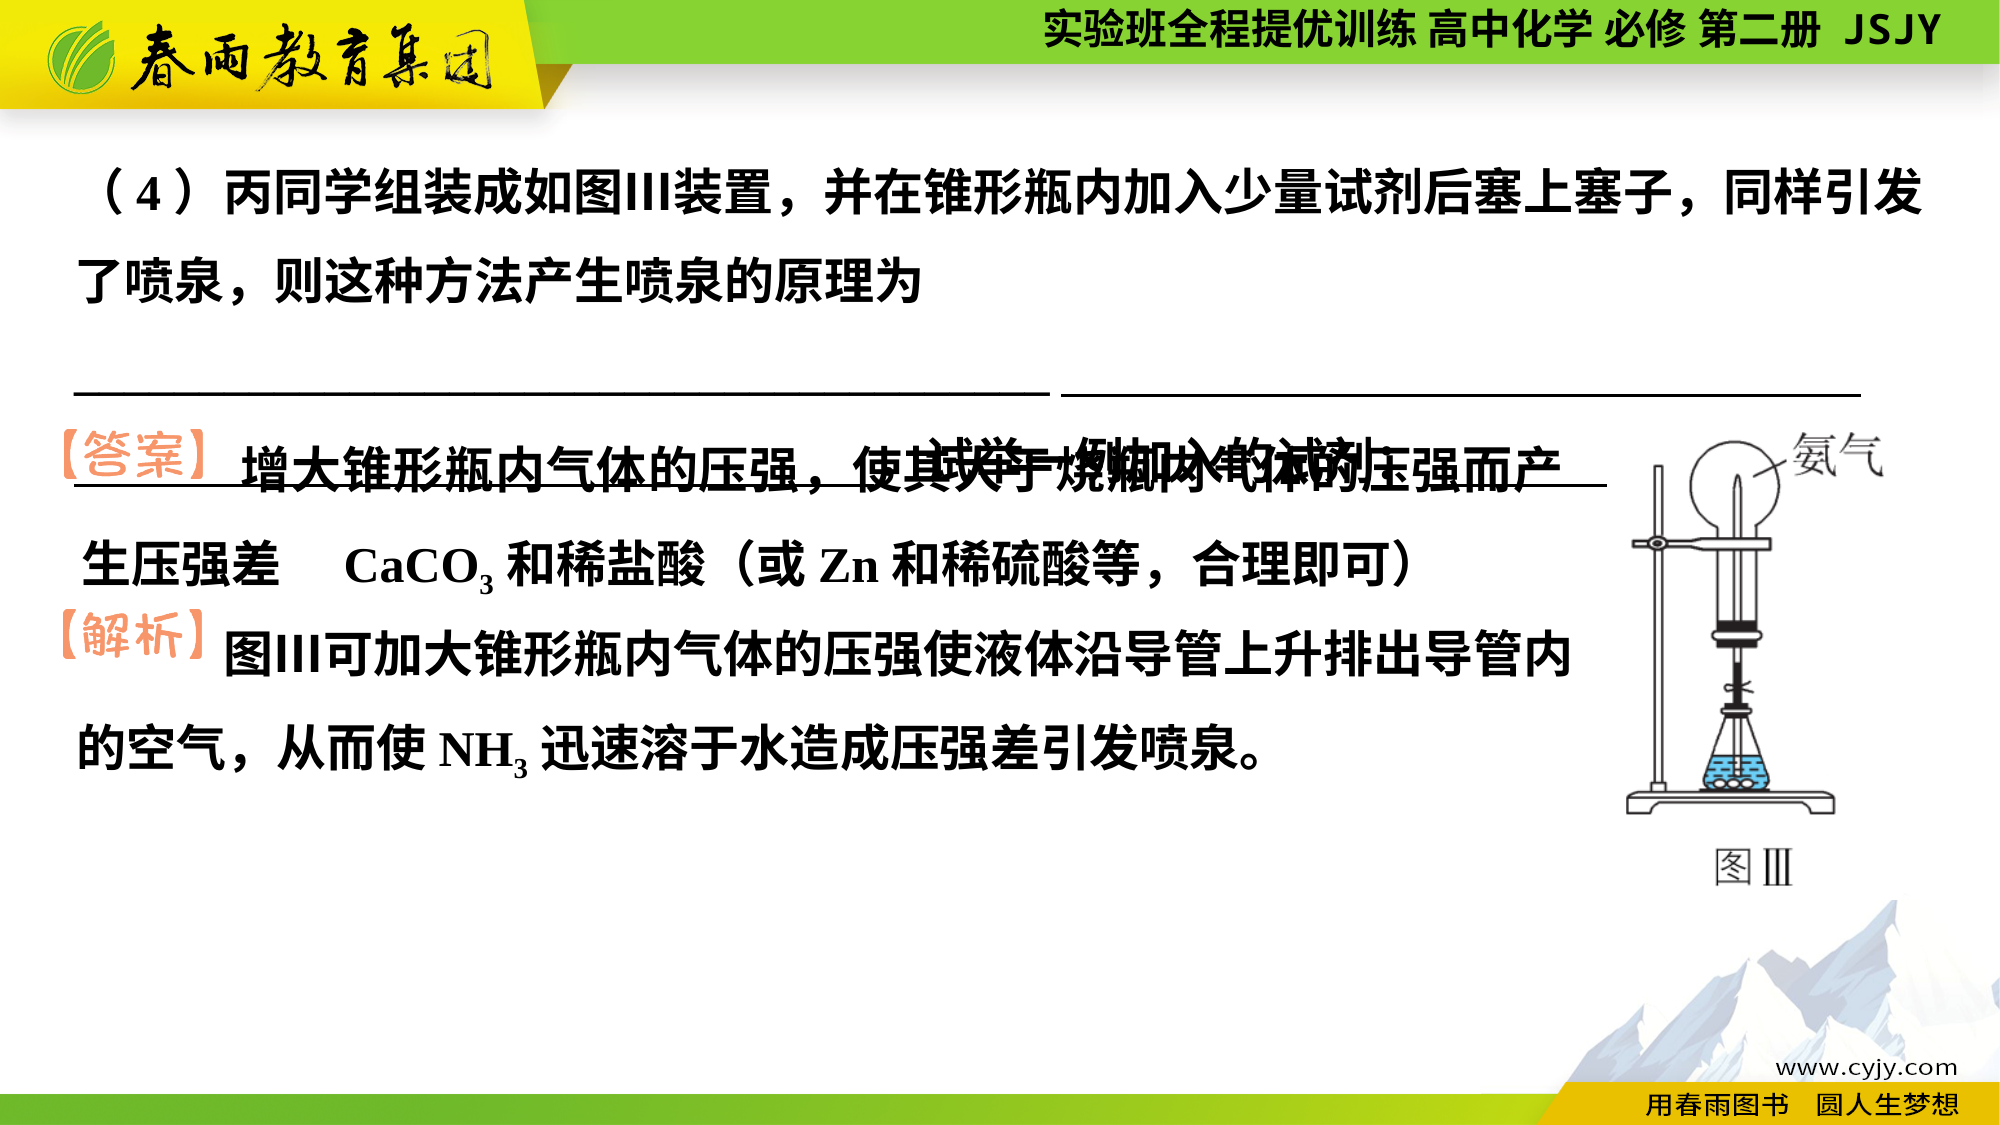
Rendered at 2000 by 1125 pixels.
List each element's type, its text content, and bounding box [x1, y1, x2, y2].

list （4）丙同学组装成如图Ⅲ装置，并在锥形瓶内加入少量试剂后塞上塞子，同样引发了喷泉，则这种方法产生喷泉的原理为_______________________________________ ，试举一例加入的试剂： 。 [59, 122, 1944, 411]
text_box 增大锥形瓶内气体的压强，使其大于烧瓶内气体的压强而产生压强差 CaCO3和稀盐酸（或Zn和稀硫酸等，合理即可） [66, 400, 1579, 584]
text_box 图Ⅲ可加大锥形瓶内气体的压强使液体沿导管上升排出导管内的空气，从而使NH3迅速溶于水造成压强差引发喷泉。 [61, 584, 1589, 792]
picture [0, 0, 2000, 1125]
